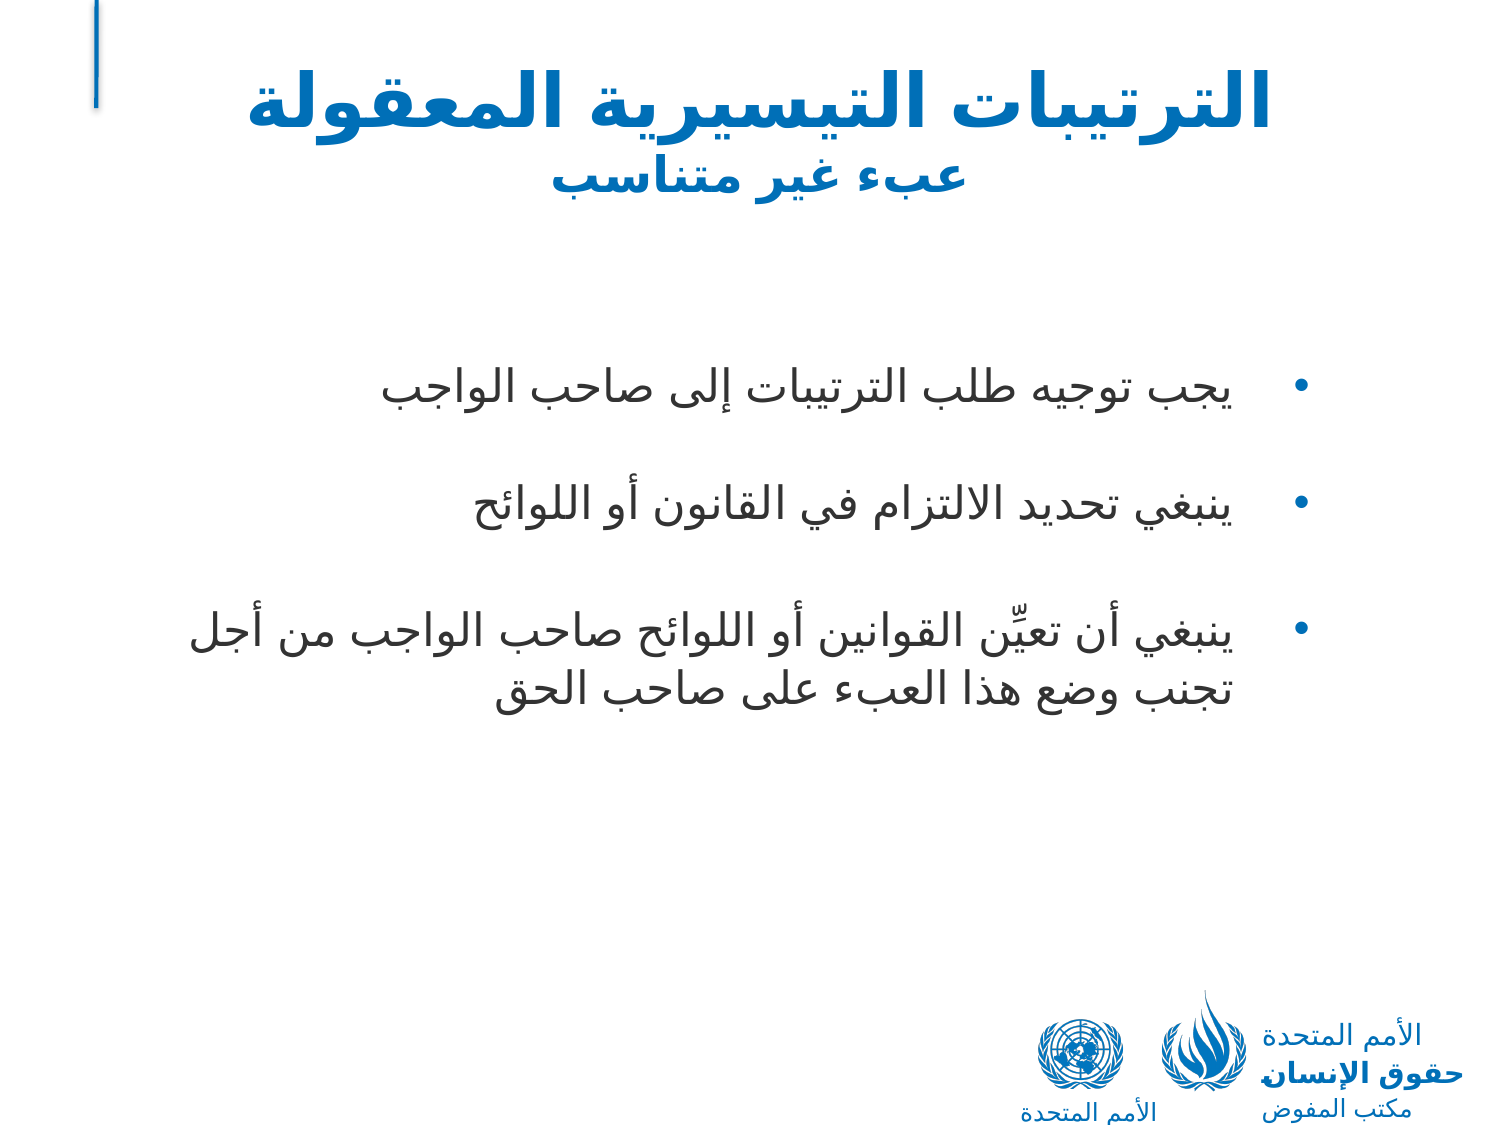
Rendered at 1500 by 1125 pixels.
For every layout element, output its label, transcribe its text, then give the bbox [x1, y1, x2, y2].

text_box الأمم المتحدة حقوق الإنسان مكتب المفوض السامي [1246, 1009, 1500, 1098]
text_box يجب توجيه طلب الترتيبات إلى صاحب الواجب ينبغي تحديد الالتزام في القانون أو اللوائح ينبغي أن تعيِّن القوانين أو اللوائح صاحب الواجب من أجل تجنب وضع هذا العبء على صاحب الحق [166, 256, 1325, 925]
title الترتيبات التيسيرية المعقولة عبء غير متناسب [64, 45, 1456, 224]
picture [1037, 990, 1457, 1107]
text_box الأمم المتحدة [982, 1089, 1195, 1125]
